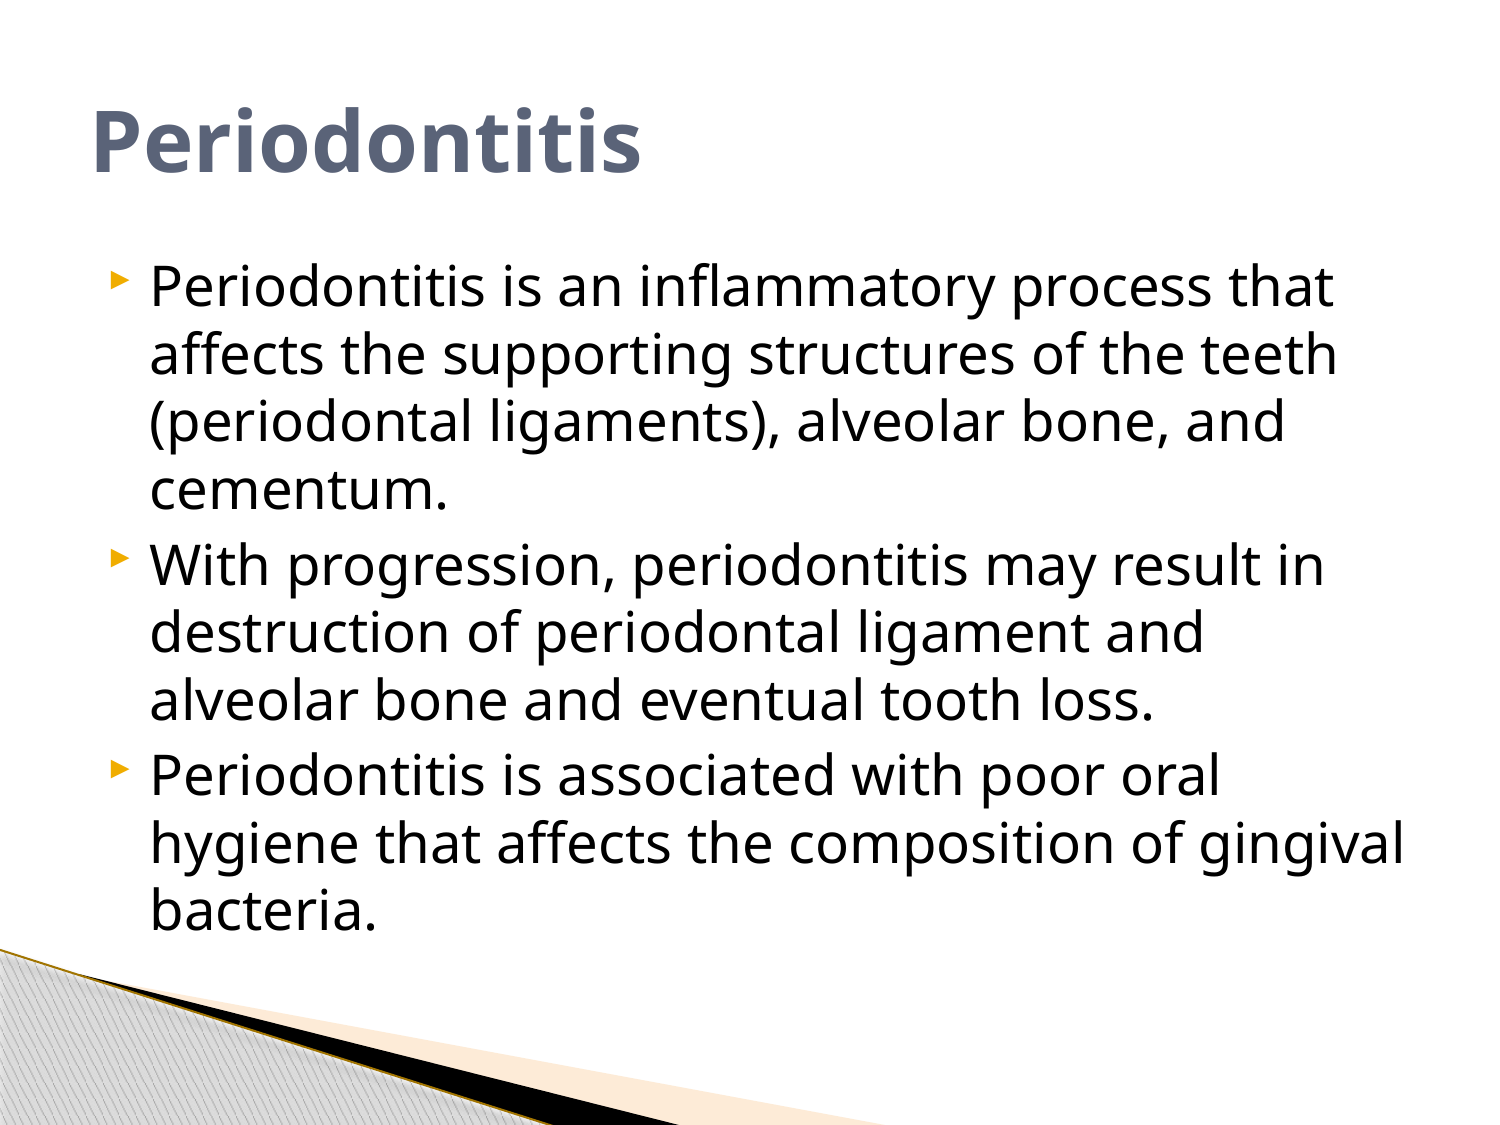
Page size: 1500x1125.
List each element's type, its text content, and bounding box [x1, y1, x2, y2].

list Periodontitis is an inflammatory process that affects the supporting structures of the teeth (periodontal ligaments), alveolar bone, and cementum. With progression, periodontitis may result in destruction of periodontal ligament and alveolar bone and eventual tooth loss. Periodontitis is associated with poor oral hygiene that affects the composition of gingival bacteria. [75, 243, 1425, 986]
title Periodontitis [75, 45, 1425, 233]
